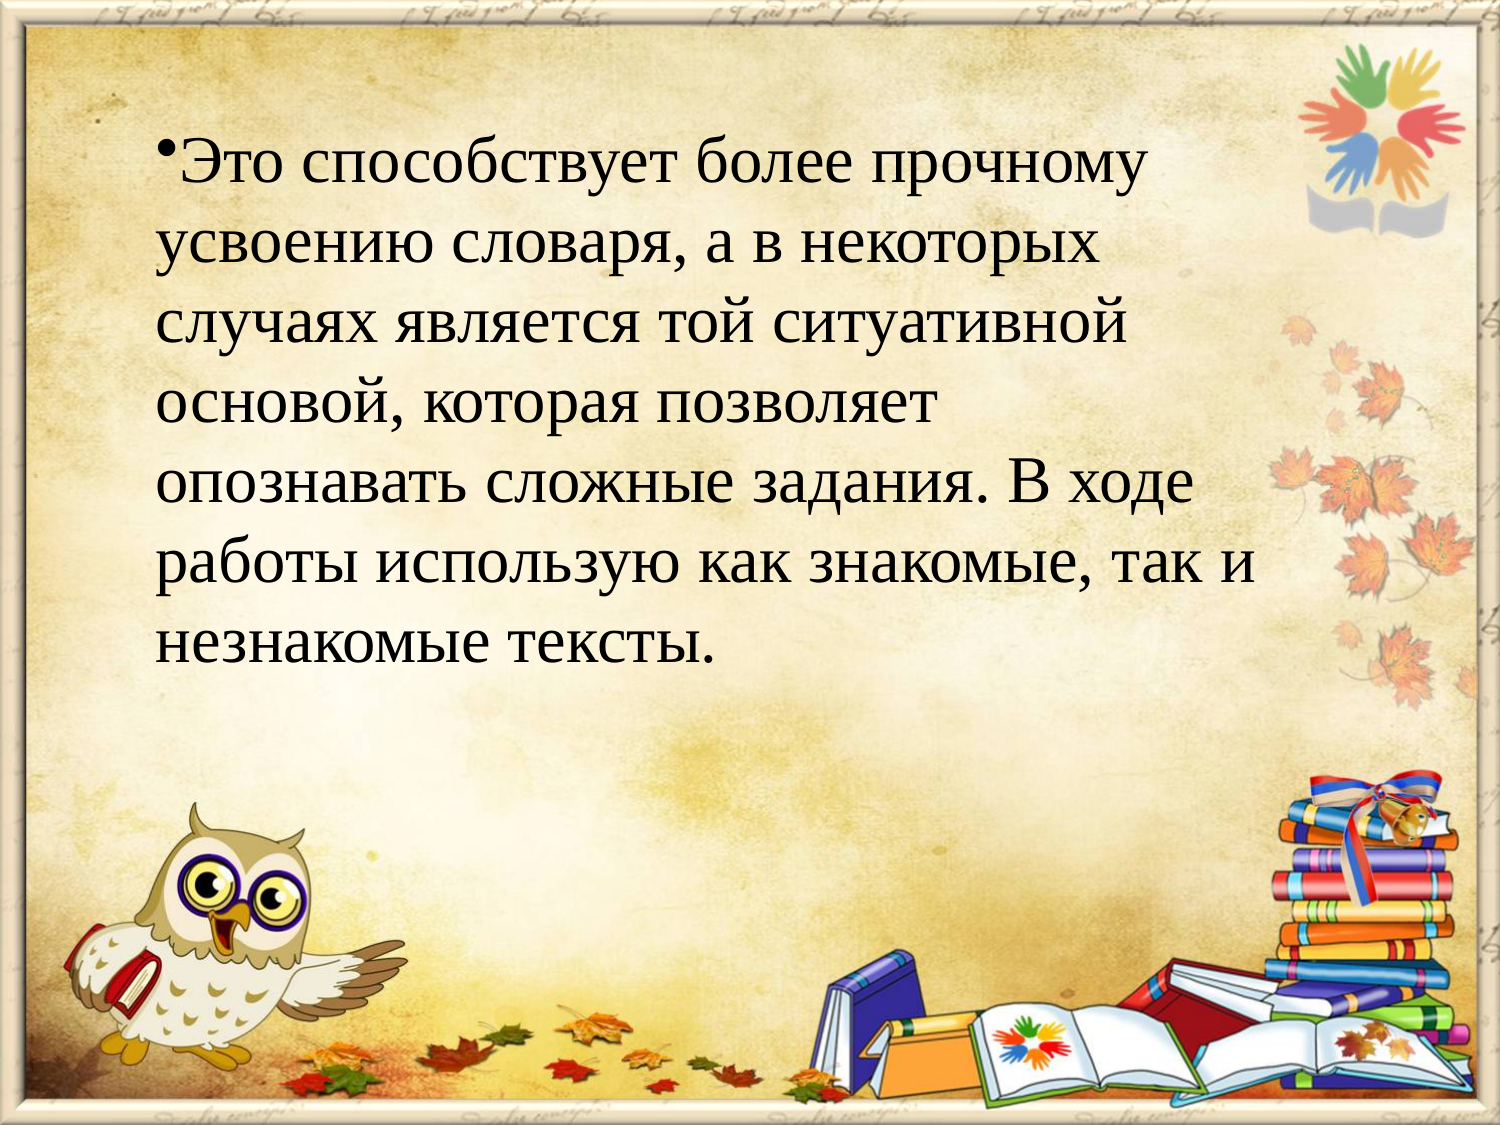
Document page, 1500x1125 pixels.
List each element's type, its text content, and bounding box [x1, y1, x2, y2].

text_box Это способствует более прочному усвоению словаря, а в некоторых случаях является той ситуативной основой, которая позволяет опознавать сложные задания. В ходе работы использую как знакомые, так и незнакомые тексты. [140, 108, 1278, 684]
picture [0, 0, 1500, 1125]
